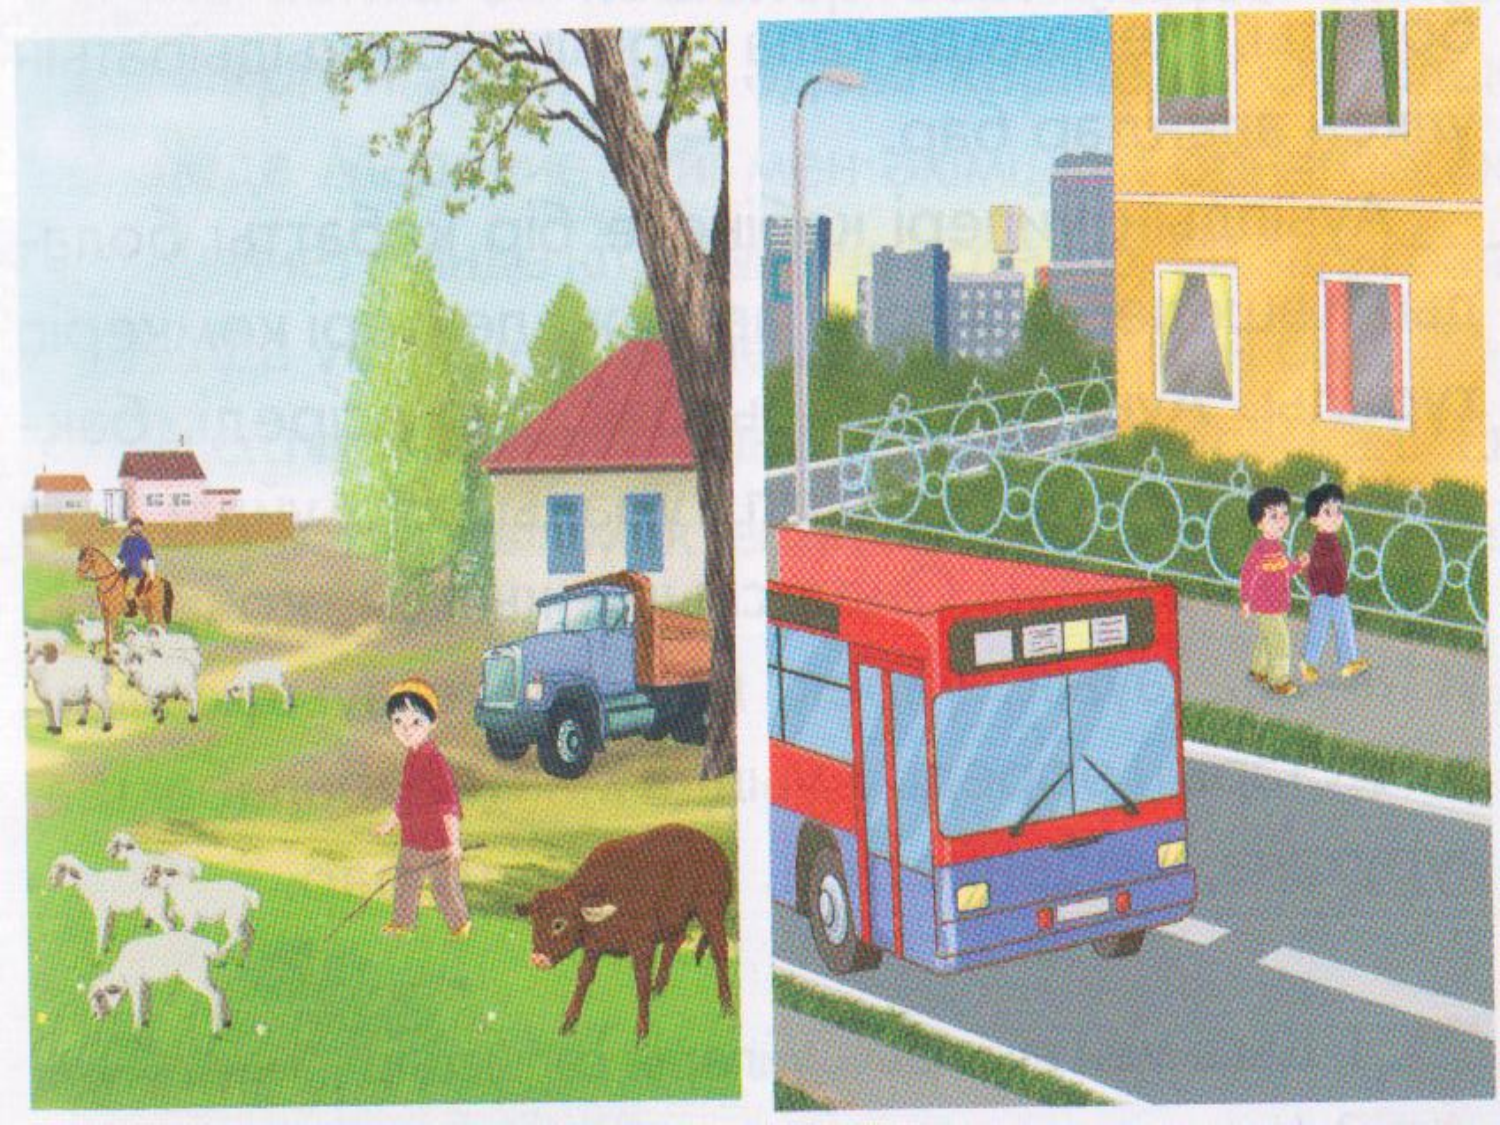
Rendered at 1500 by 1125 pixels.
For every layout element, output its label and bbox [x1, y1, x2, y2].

list [0, 0, 1500, 1125]
